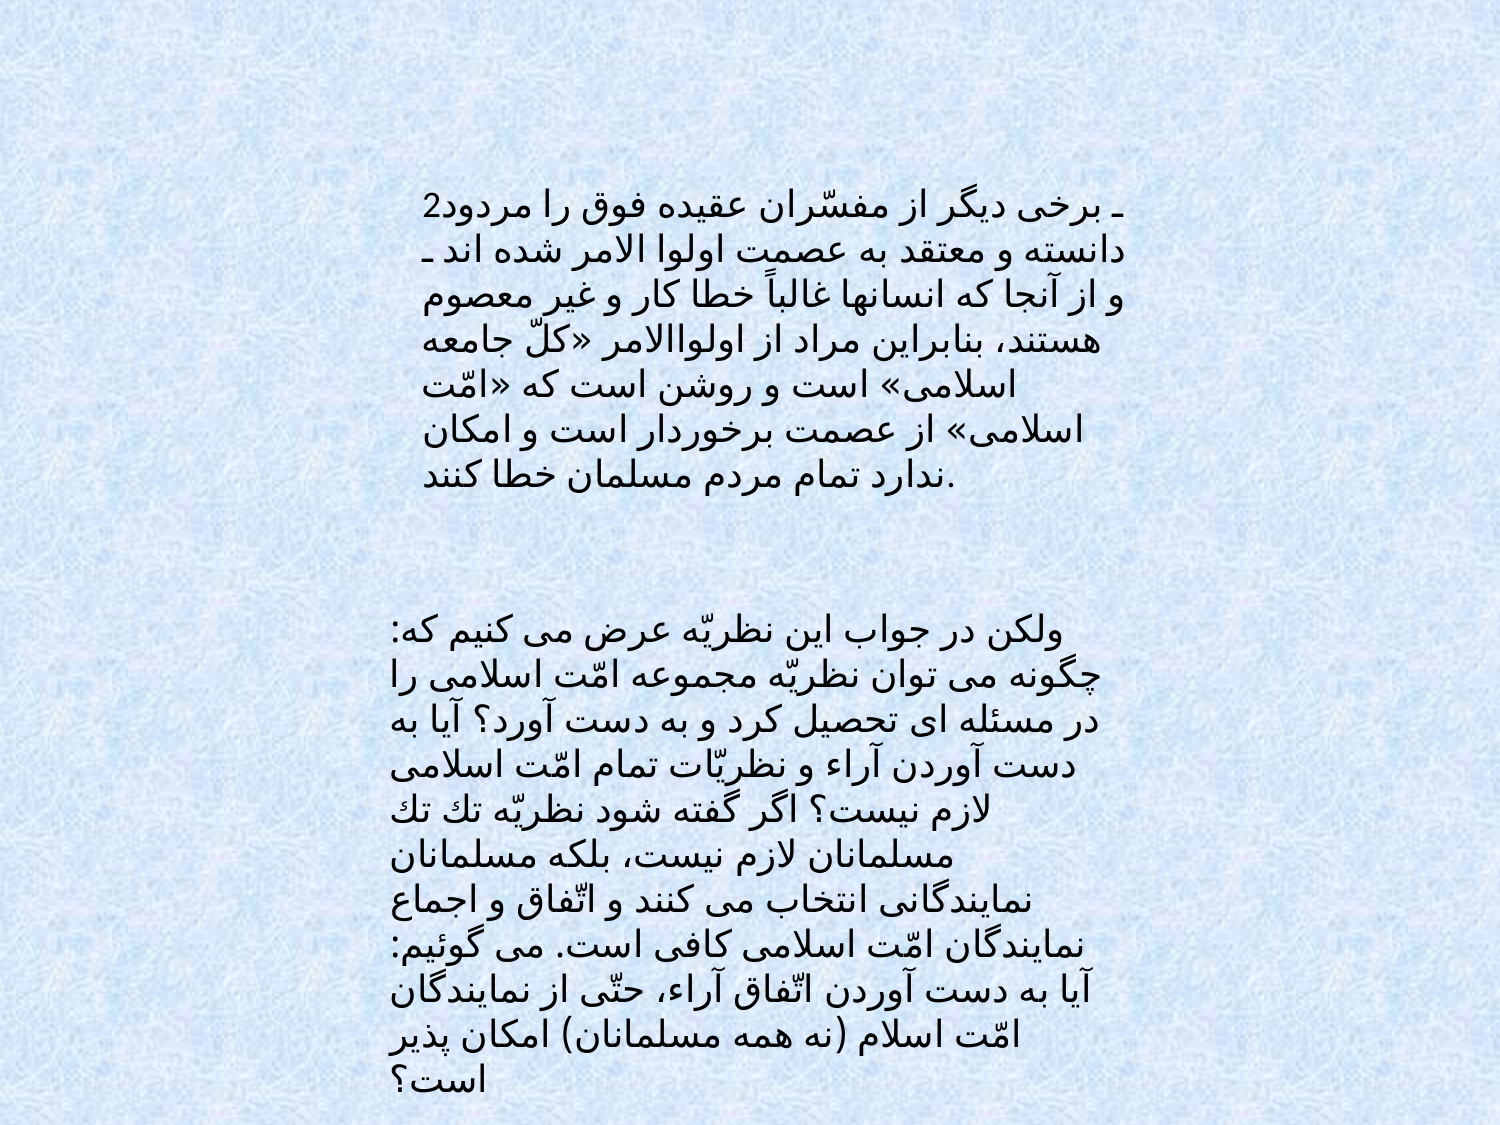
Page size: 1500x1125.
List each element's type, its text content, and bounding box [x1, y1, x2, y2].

picture [0, 0, 1500, 1125]
text_box ولكن در جواب اين نظريّه عرض مى كنيم كه: چگونه مى توان نظريّه مجموعه امّت اسلامى را در مسئله اى تحصيل كرد و به دست آورد؟ آيا به دست آوردن آراء و نظريّات تمام امّت اسلامى لازم نيست؟ اگر گفته شود نظريّه تك تك مسلمانان لازم نيست، بلكه مسلمانان نمايندگانى انتخاب مى كنند و اتّفاق و اجماع نمايندگان امّت اسلامى كافى است. مى گوئيم: آيا به دست آوردن اتّفاق آراء، حتّى از نمايندگان امّت اسلام (نه همه مسلمانان) امكان پذير است؟ [374, 597, 1125, 1108]
text_box 2ـ برخى ديگر از مفسّران عقيده فوق را مردود دانسته و معتقد به عصمت اولوا الامر شده اند ـ و از آنجا كه انسانها غالباً خطا كار و غير معصوم هستند، بنابراين مراد از اولواالامر «كلّ جامعه اسلامى» است و روشن است كه «امّت اسلامى» از عصمت برخوردار است و امكان ندارد تمام مردم مسلمان خطا كنند. [407, 172, 1158, 503]
